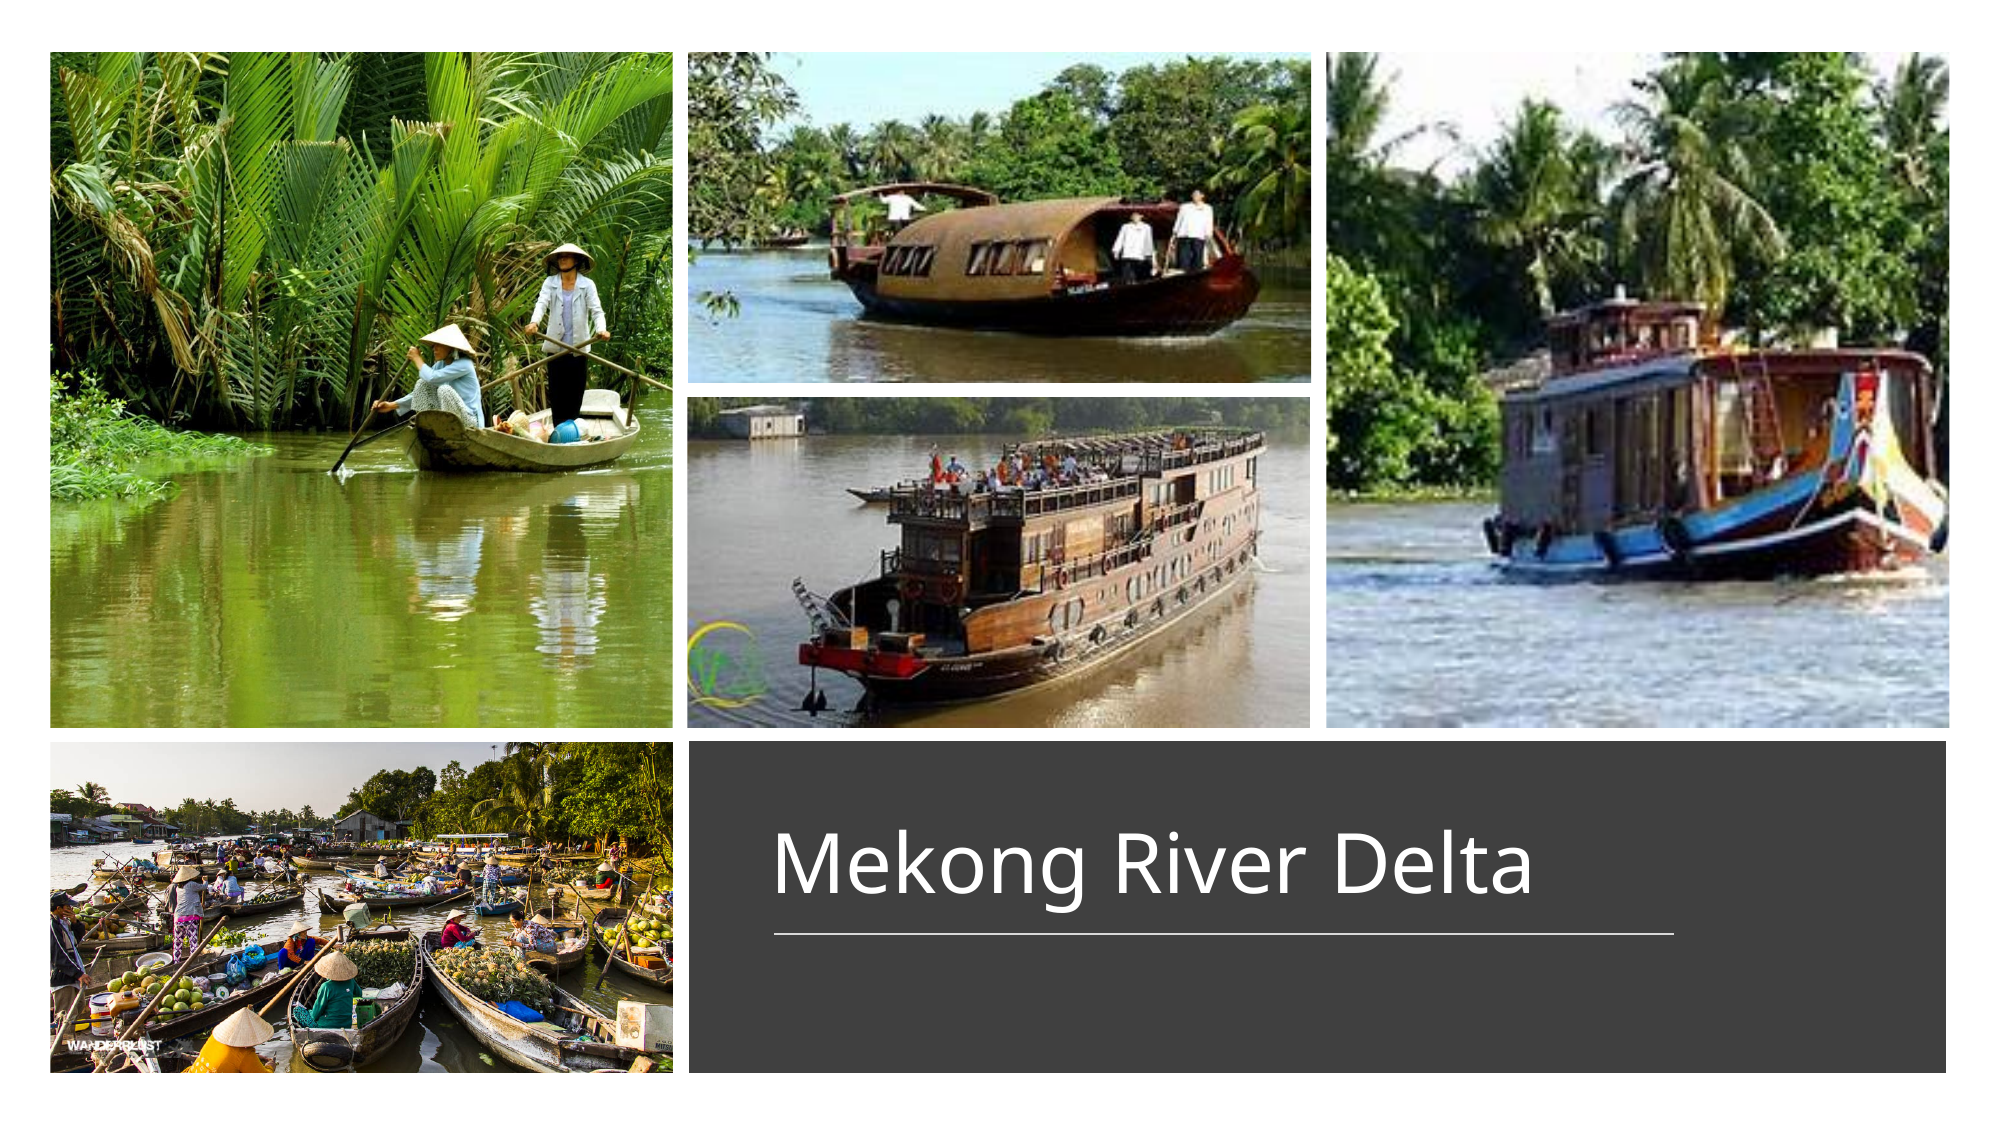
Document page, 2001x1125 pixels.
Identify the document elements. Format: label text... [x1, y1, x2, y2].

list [687, 397, 1310, 728]
title Mekong River Delta [755, 777, 1876, 920]
picture [688, 52, 1312, 383]
text_box [698, 750, 1937, 1064]
picture [50, 742, 673, 1073]
picture [1326, 52, 1950, 728]
picture [50, 52, 673, 728]
